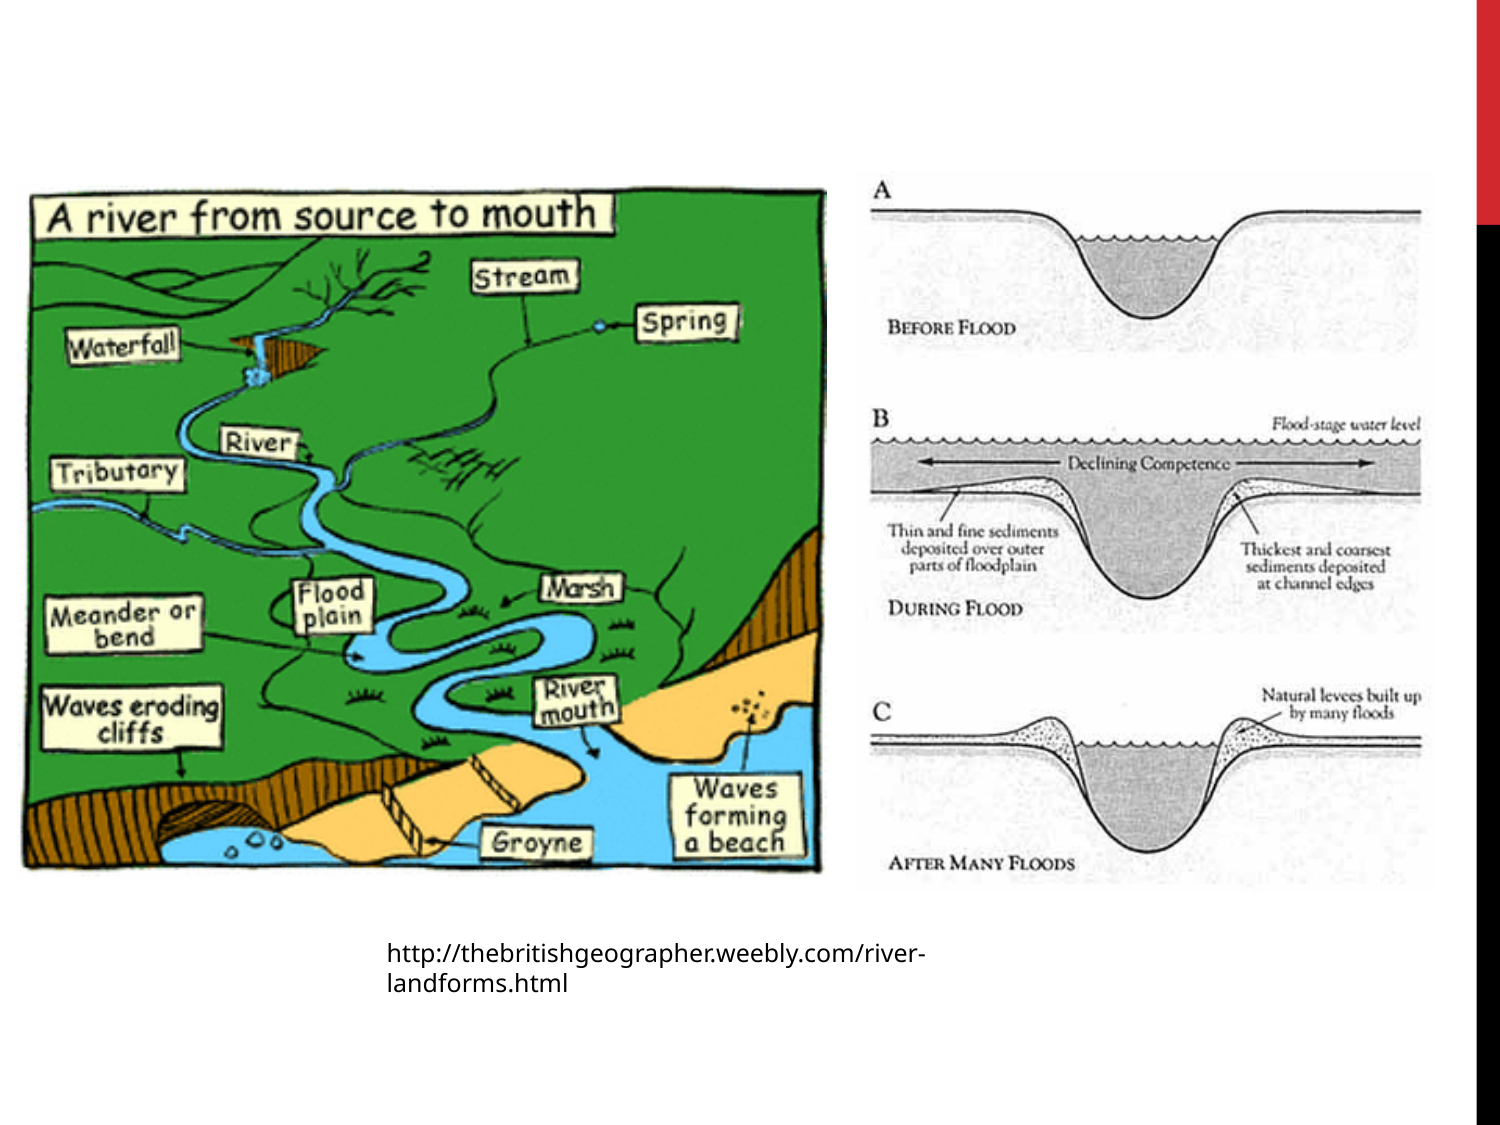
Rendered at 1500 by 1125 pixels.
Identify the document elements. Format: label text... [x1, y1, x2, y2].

text_box http://thebritishgeographer.weebly.com/river-landforms.html [371, 930, 1122, 1006]
picture [17, 183, 828, 880]
picture [855, 170, 1437, 893]
